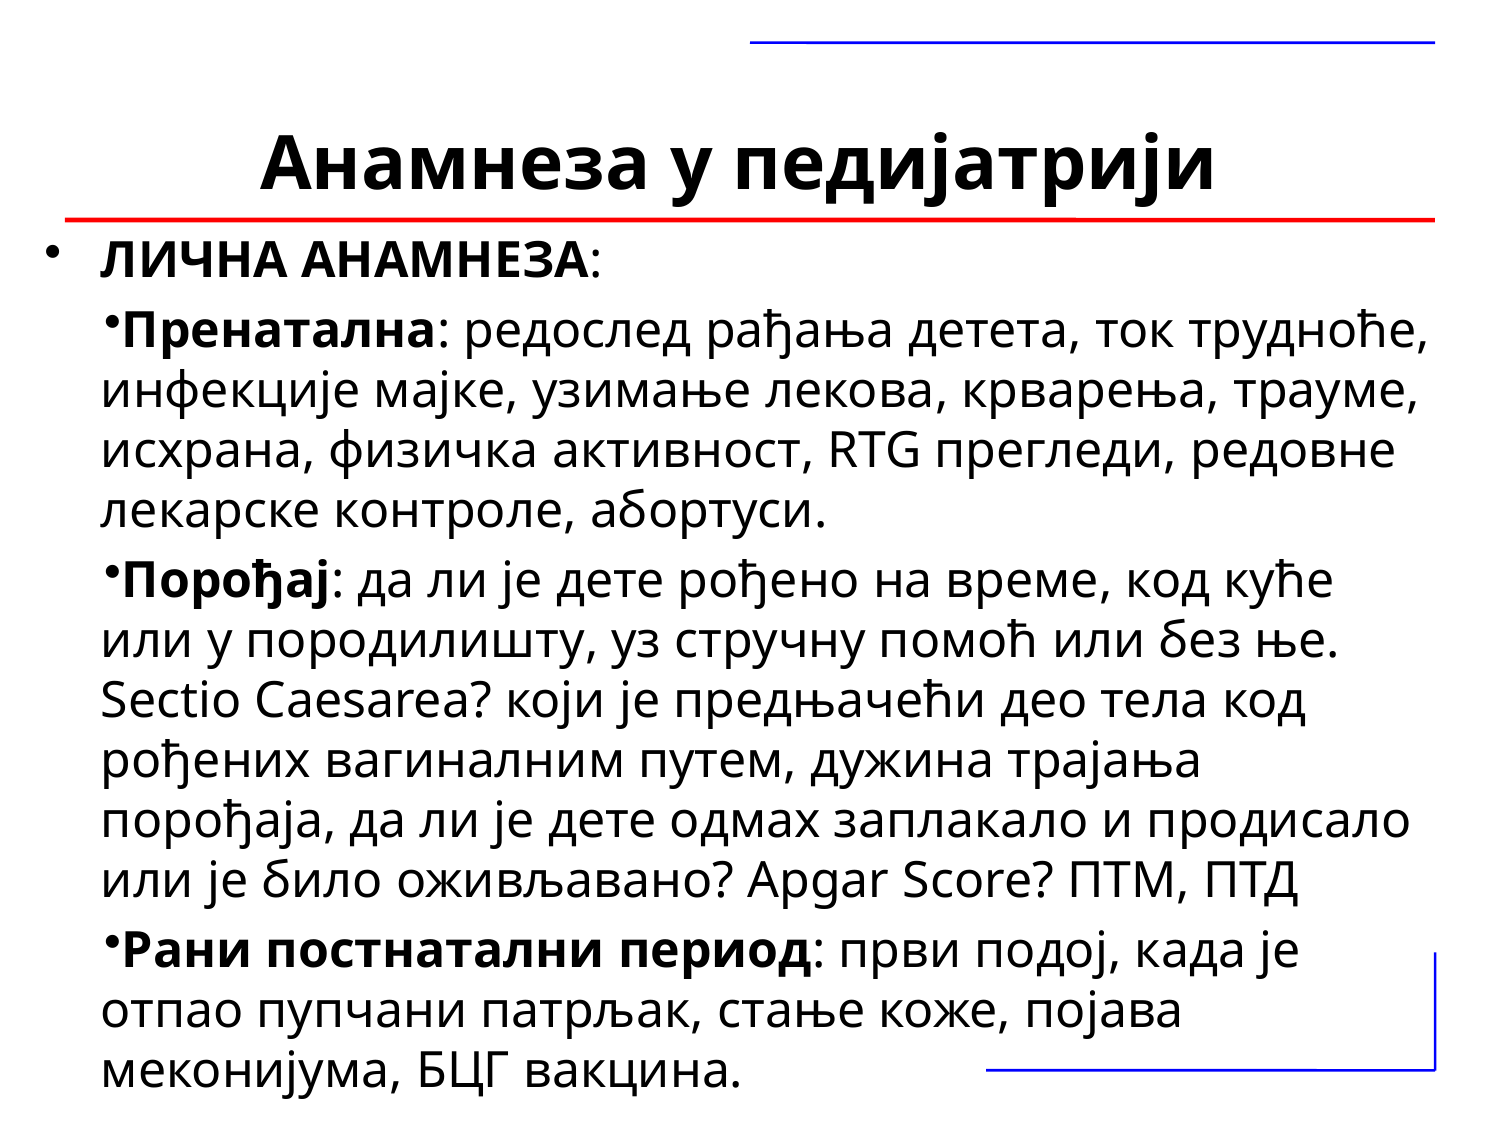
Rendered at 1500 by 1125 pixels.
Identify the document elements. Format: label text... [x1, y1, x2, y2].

list ЛИЧНА АНАМНЕЗА: Пренатална: редослед рађања детета, ток трудноће, инфекције мајке, узимање лекова, крварења, трауме, исхрана, физичка активност, RTG прегледи, редовне лекарске контроле, абортуси. Порођај: да ли је дете рођено на време, код куће или у породилишту, уз стручну помоћ или без ње. Sectio Cаesareа? који је предњачећи део тела код рођених вагиналним путем, дужина трајања порођаја, да ли је дете одмах заплакало и продисало или је било оживљавано? Apgar Score? ПТМ, ПТД Рани постнатални период: први подој, када је отпао пупчани патрљак, стање коже, појава меконијума, БЦГ вакцина. [29, 219, 1448, 944]
title Анамнеза у педијатрији [64, 0, 1414, 213]
